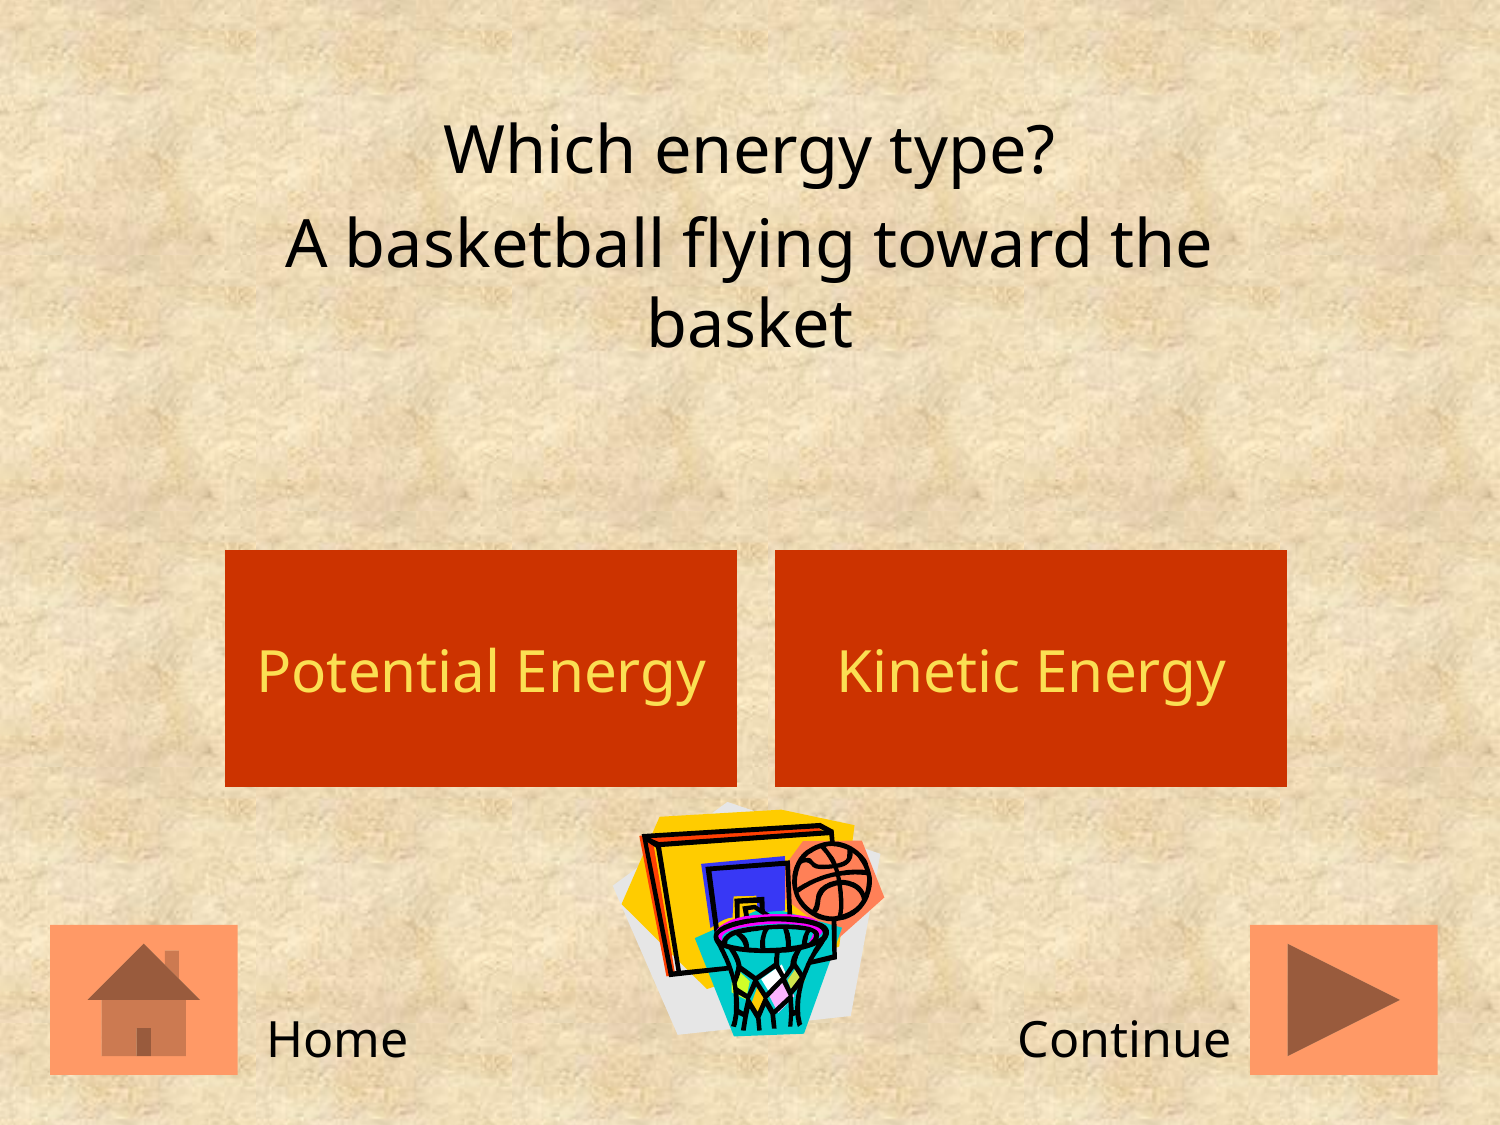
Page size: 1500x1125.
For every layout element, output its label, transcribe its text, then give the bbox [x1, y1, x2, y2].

text_box Kinetic Energy [774, 549, 1288, 788]
text_box Which energy type? A basketball flying toward the basket [224, 99, 1275, 388]
text_box Home [249, 999, 425, 1075]
text_box Potential Energy [224, 549, 738, 788]
picture [0, 0, 1500, 1125]
text_box Continue [999, 999, 1250, 1075]
text_box [1250, 924, 1438, 1075]
text_box [50, 924, 238, 1075]
